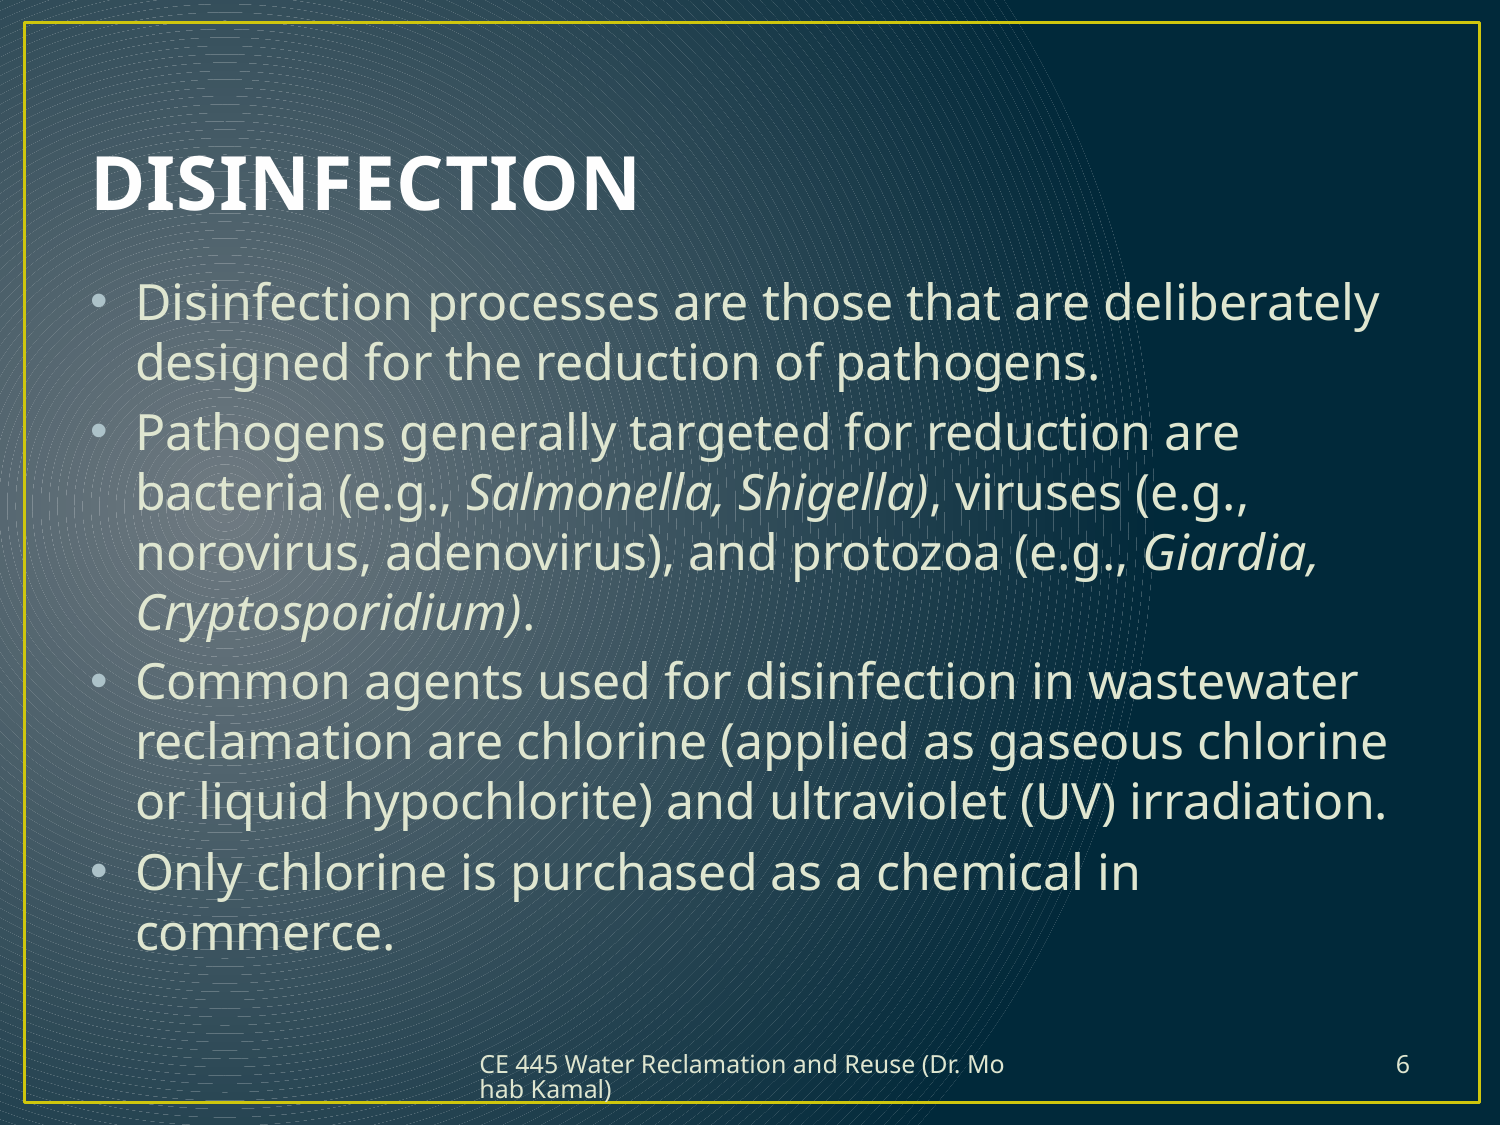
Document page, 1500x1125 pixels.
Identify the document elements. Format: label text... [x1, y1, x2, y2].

title DISINFECTION [75, 45, 1425, 233]
slide_number 6 [1074, 1035, 1425, 1096]
list Disinfection processes are those that are deliberately designed for the reduction of pathogens. Pathogens generally targeted for reduction are bacteria (e.g., Salmonella, Shigella), viruses (e.g., norovirus, adenovirus), and protozoa (e.g., Giardia, Cryptosporidium). Common agents used for disinfection in wastewater reclamation are chlorine (applied as gaseous chlorine or liquid hypochlorite) and ultraviolet (UV) irradiation. Only chlorine is purchased as a chemical in commerce. [75, 262, 1425, 1005]
footer CE 445 Water Reclamation and Reuse (Dr. Mohab Kamal) [464, 1035, 1036, 1096]
